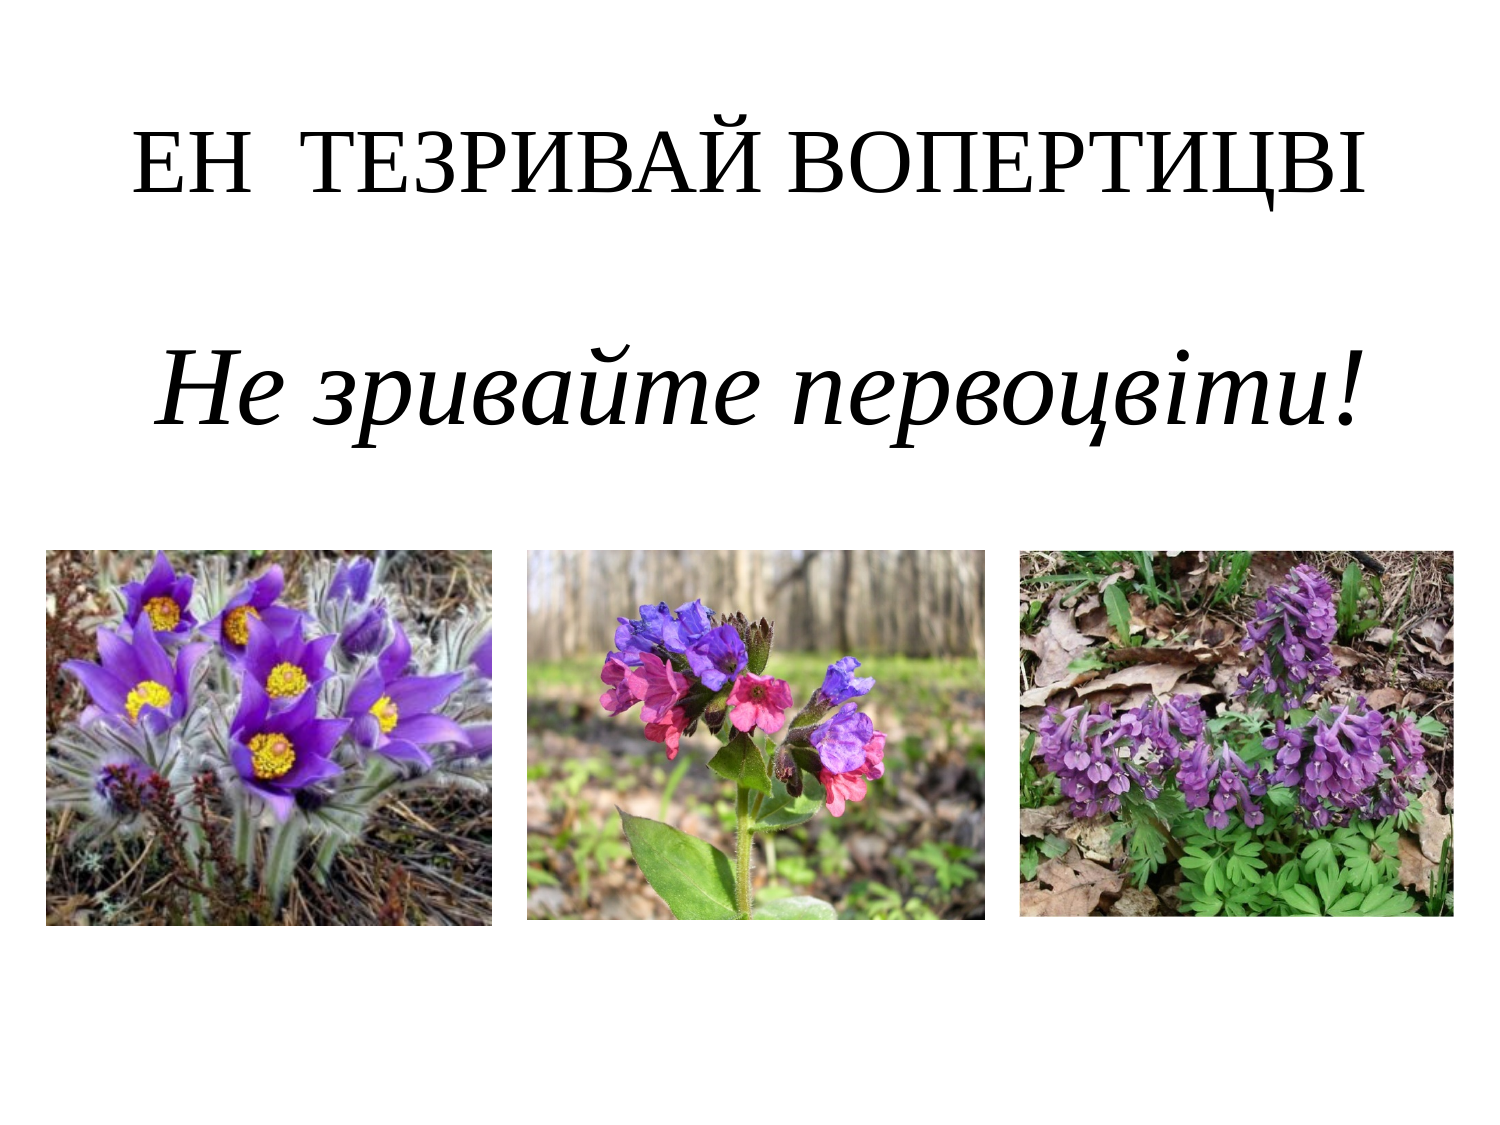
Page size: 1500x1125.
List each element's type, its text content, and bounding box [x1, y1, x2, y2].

picture [46, 550, 492, 926]
text_box ЕН ТЕЗРИВАЙ ВОПЕРТИЦВІ [117, 93, 1442, 219]
picture [1019, 550, 1454, 917]
picture [527, 550, 985, 921]
text_box Не зривайте первоцвіти! [140, 304, 1407, 455]
